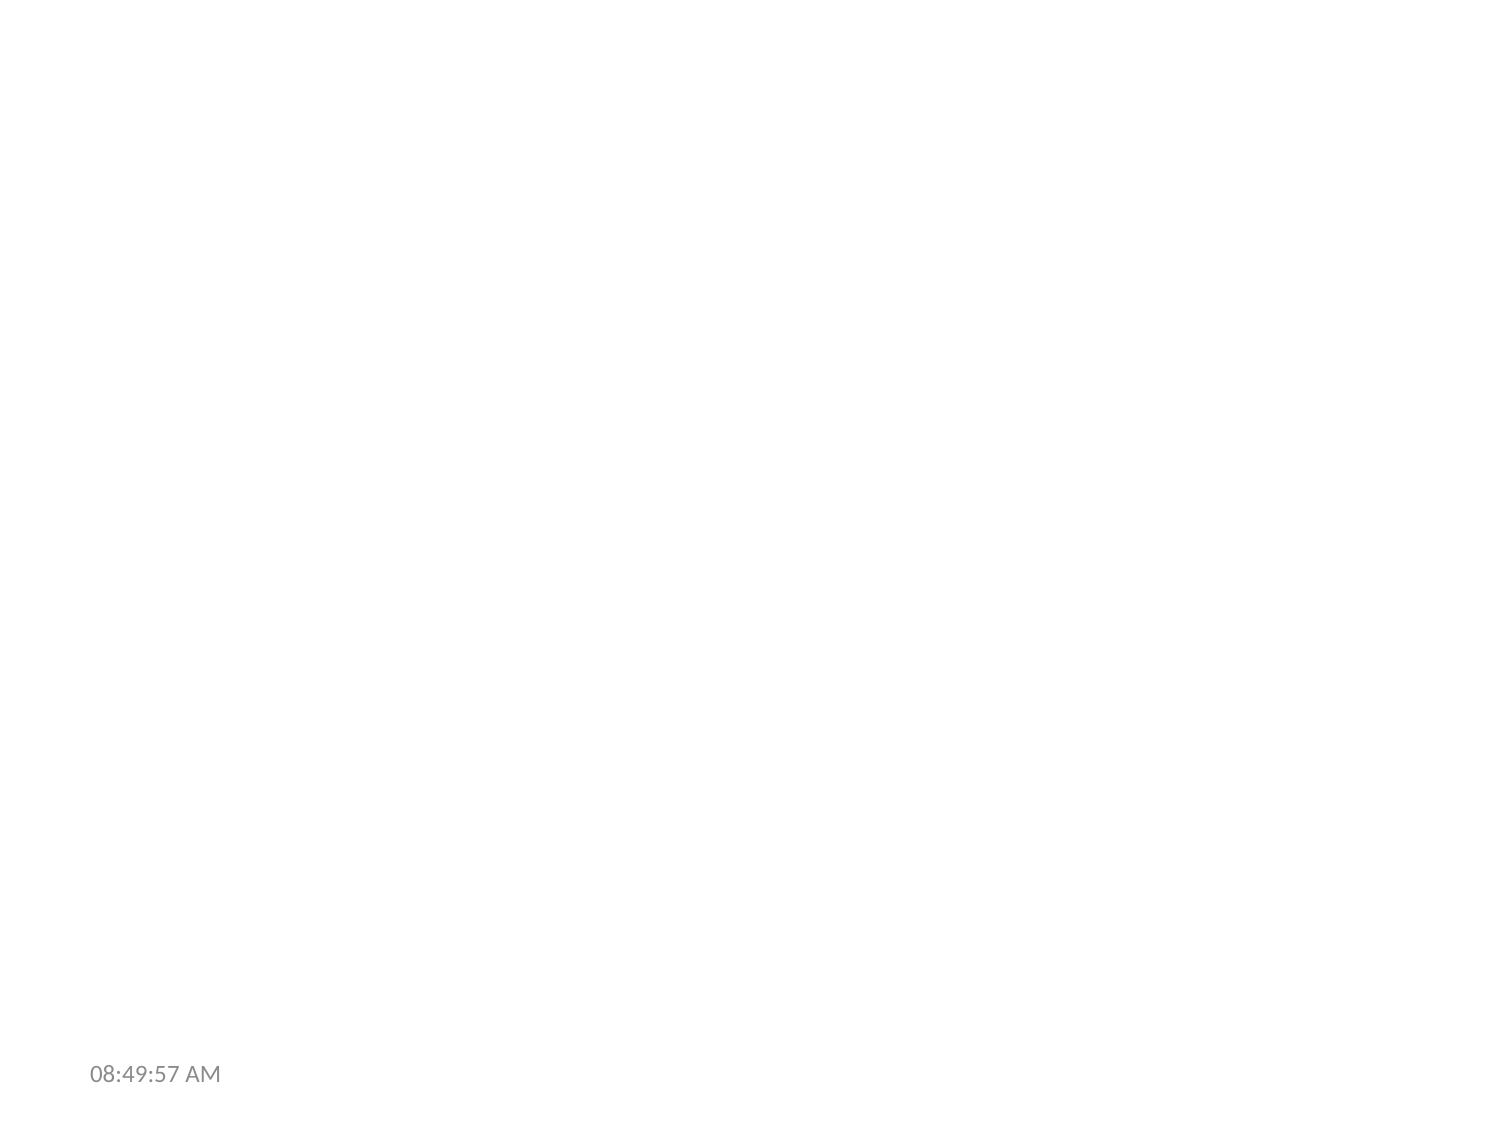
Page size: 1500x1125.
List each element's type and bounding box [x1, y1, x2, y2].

slide_number [75, 1042, 425, 1103]
